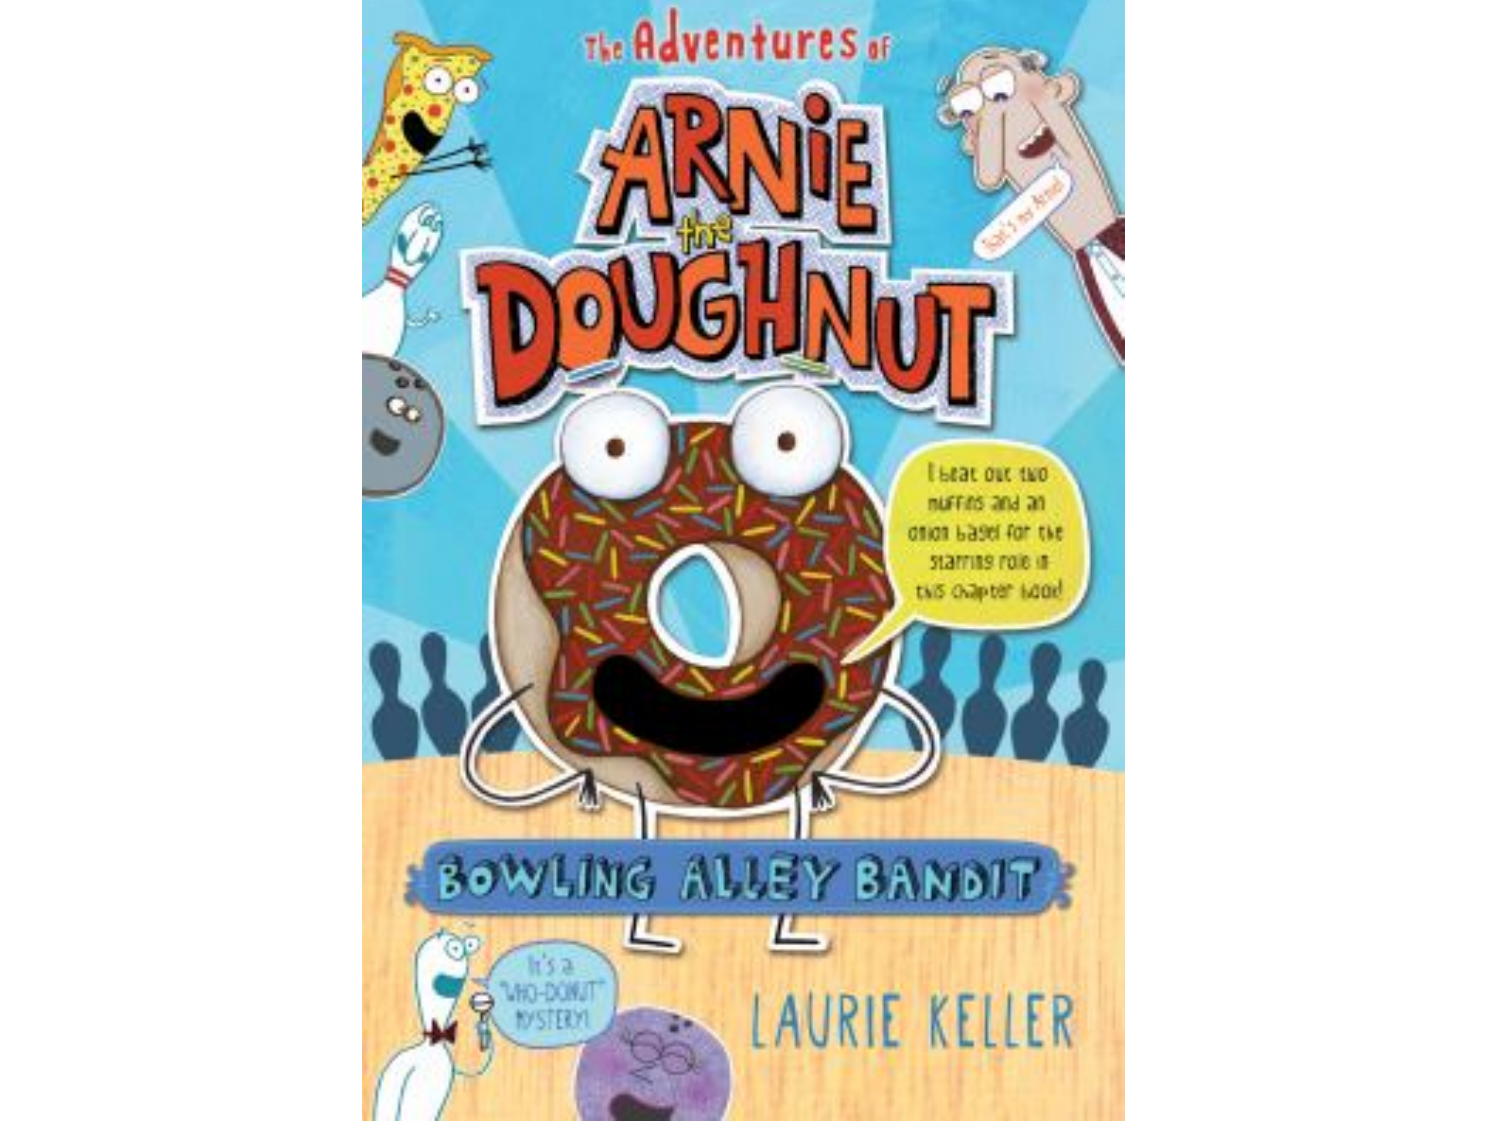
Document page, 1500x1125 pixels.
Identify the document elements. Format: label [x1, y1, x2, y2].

picture [362, 0, 1126, 1121]
